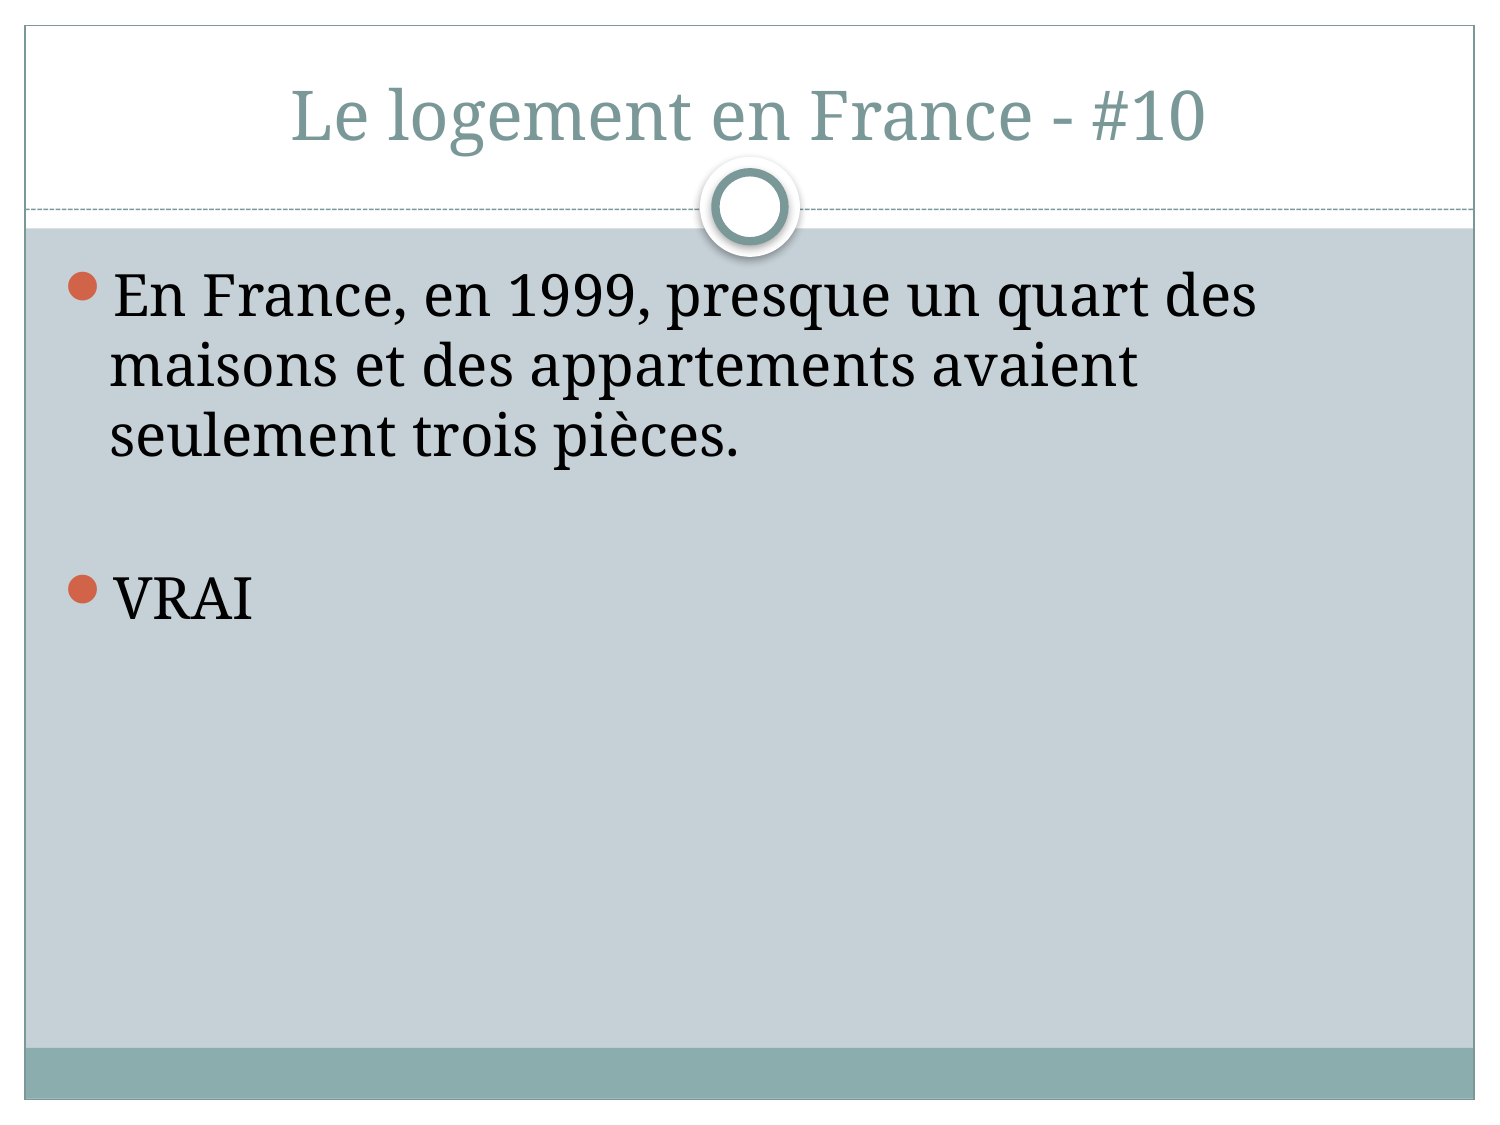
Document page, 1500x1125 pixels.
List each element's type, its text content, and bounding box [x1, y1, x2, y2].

title Le logement en France - #10 [49, 37, 1450, 162]
list En France, en 1999, presque un quart des maisons et des appartements avaient seulement trois pièces. VRAI [49, 250, 1445, 1001]
